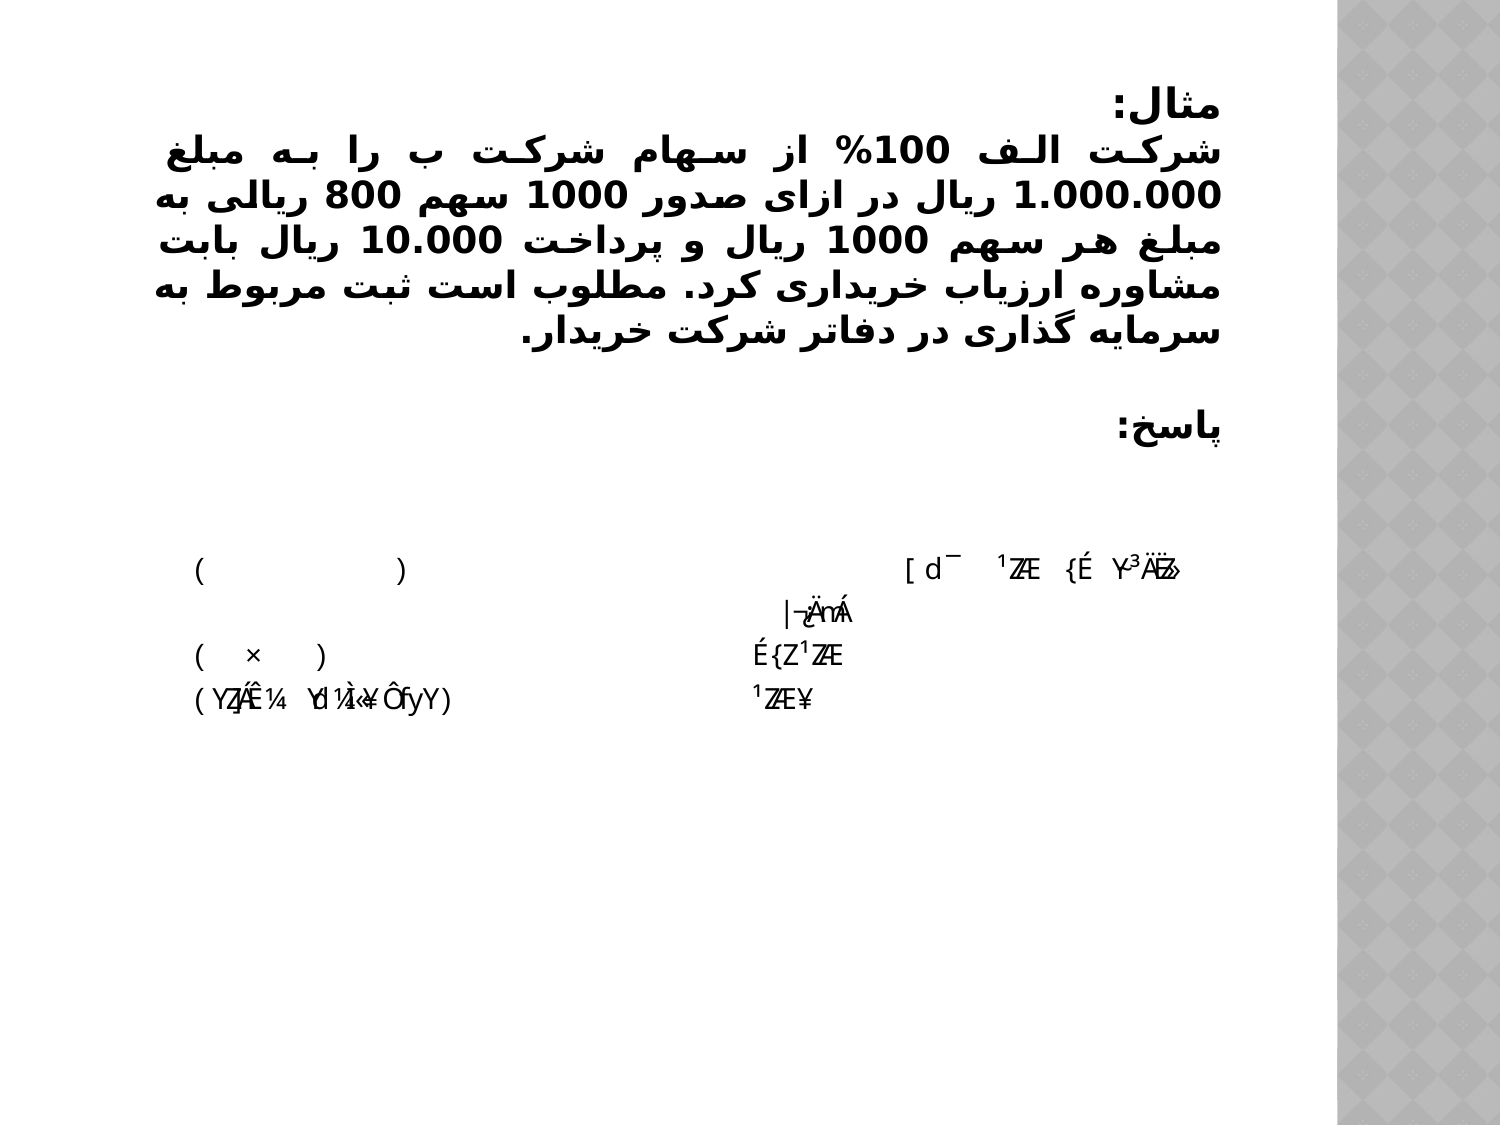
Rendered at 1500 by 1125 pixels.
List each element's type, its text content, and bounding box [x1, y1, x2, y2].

picture [151, 462, 1239, 725]
text_box مثال: شرکت الف 100% از سهام شرکت ب را به مبلغ 1.000.000 ريال در ازای صدور 1000 سهم 800 ريالی به مبلغ هر سهم 1000 ريال و پرداخت 10.000 ريال بابت مشاوره ارزیاب خریداری کرد. مطلوب است ثبت مربوط به سرمایه گذاری در دفاتر شرکت خریدار. پاسخ: [137, 68, 1238, 454]
